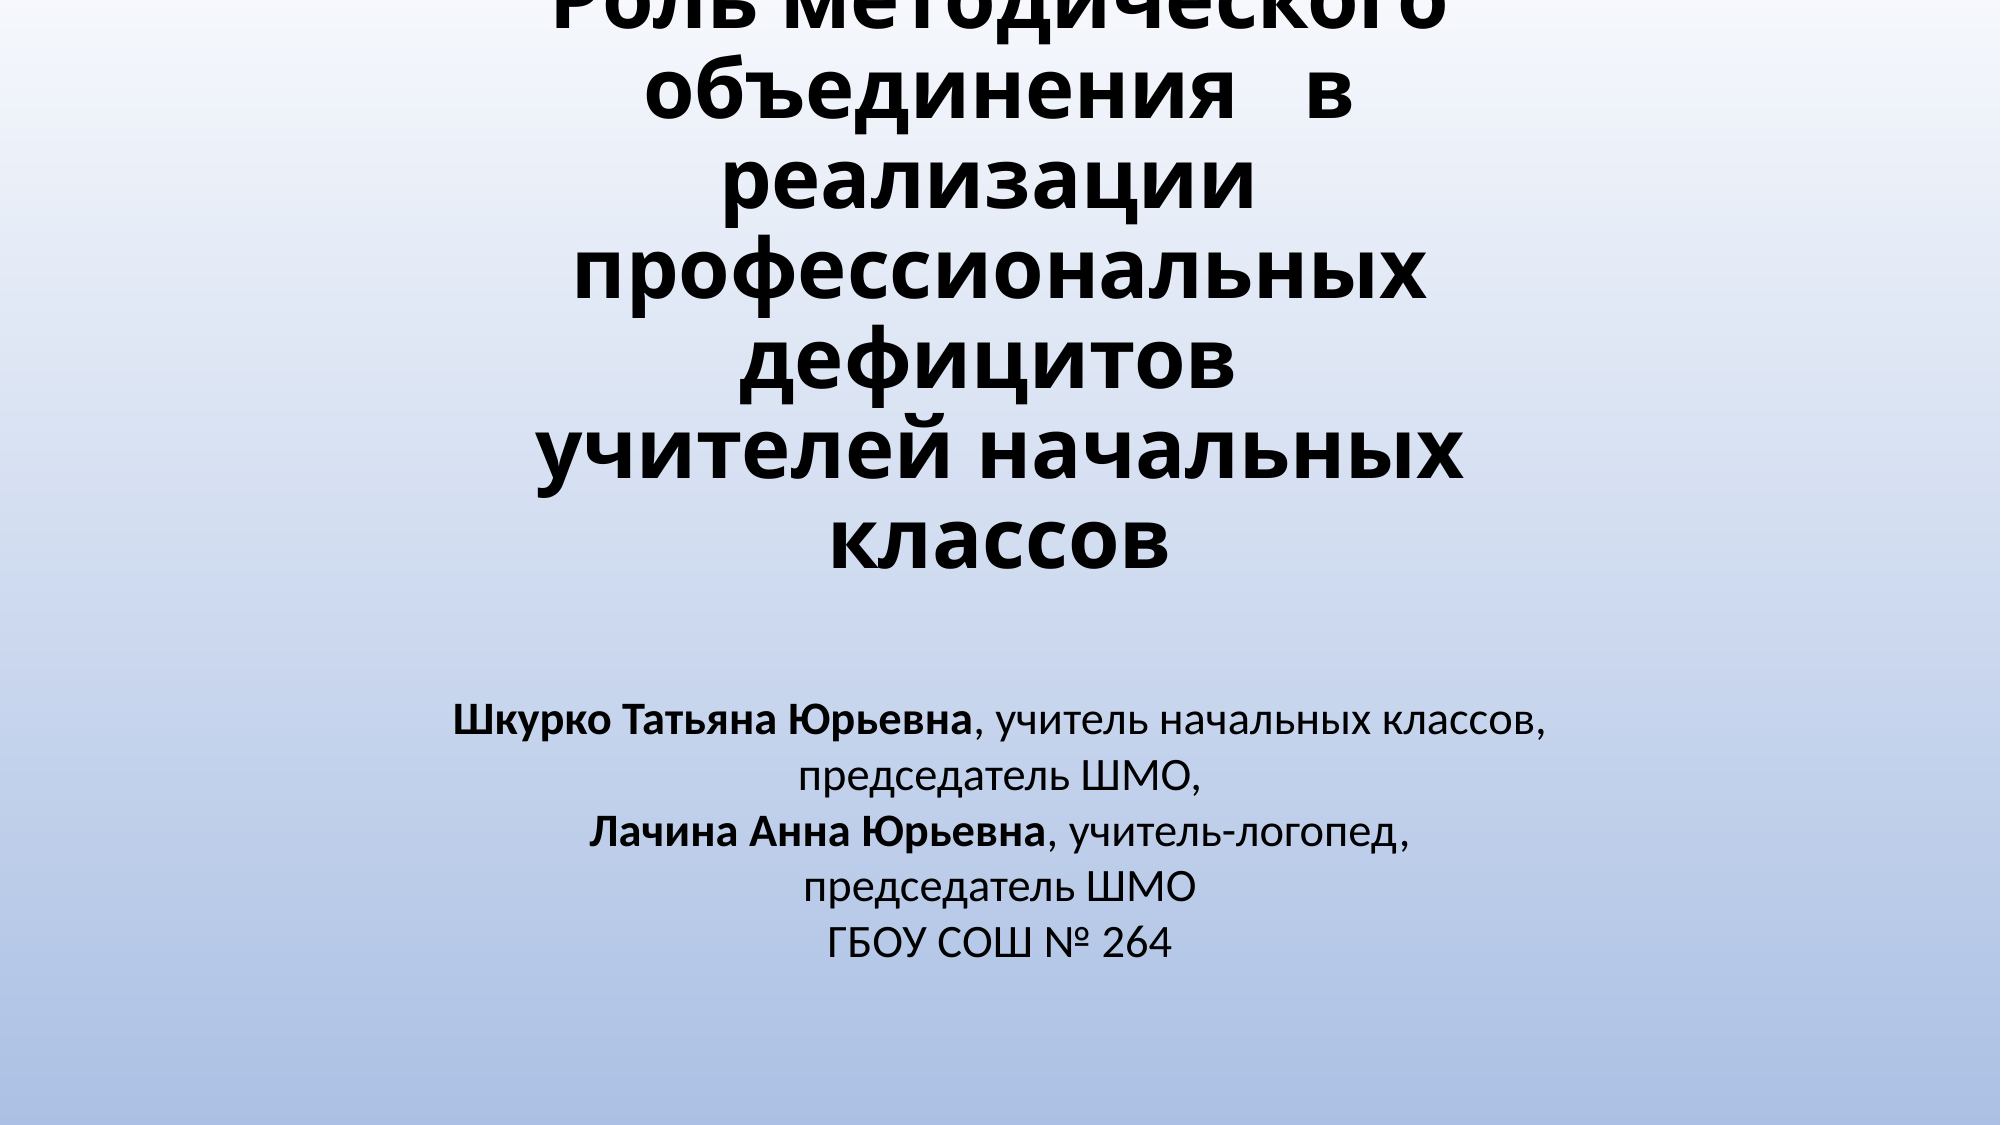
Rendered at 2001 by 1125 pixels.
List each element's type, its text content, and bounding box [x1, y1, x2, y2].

title Роль методического объединения в реализации профессиональных дефицитов учителей начальных классов [362, 144, 1638, 594]
subtitle Шкурко Татьяна Юрьевна, учитель начальных классов, председатель ШМО, Лачина Анна Юрьевна, учитель-логопед, председатель ШМО ГБОУ СОШ № 264 [437, 680, 1563, 976]
